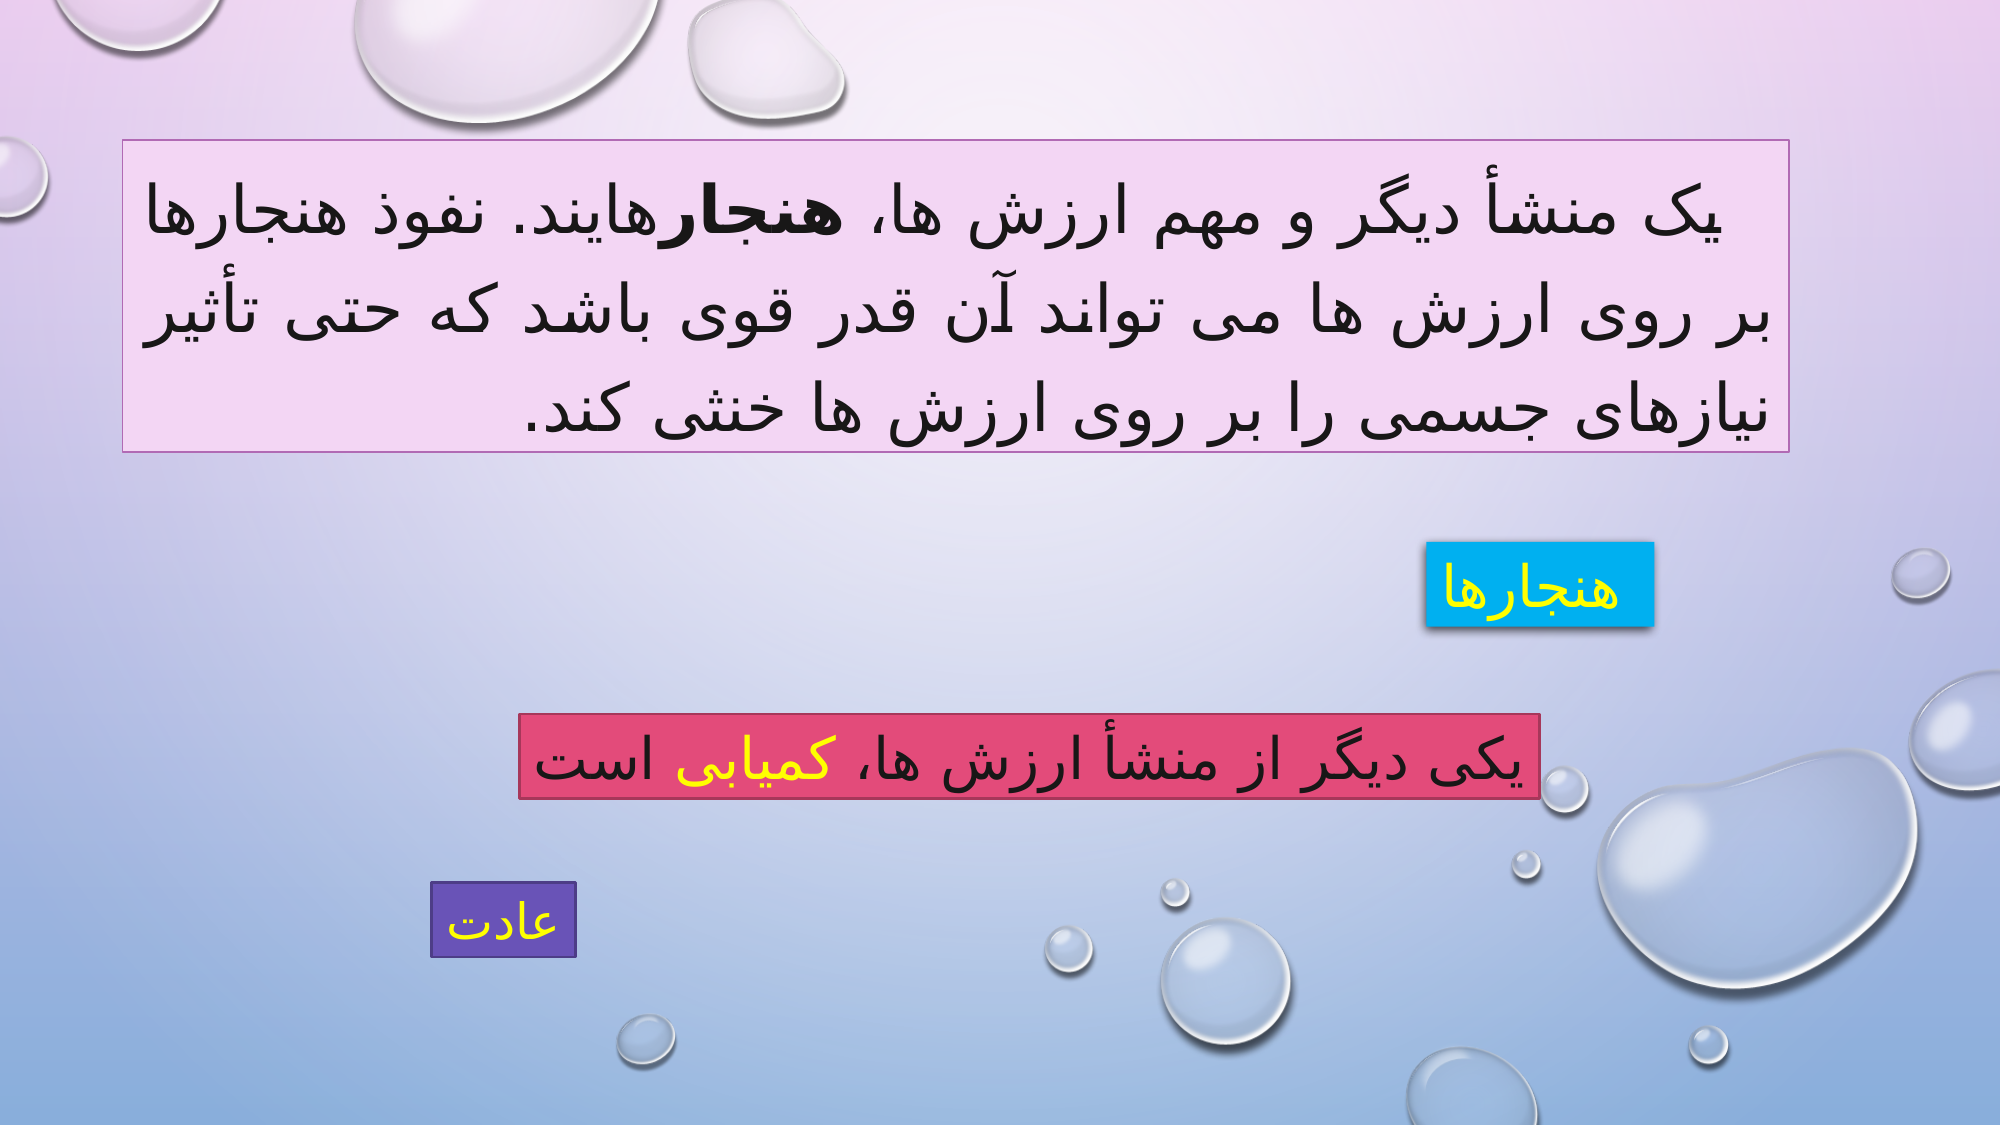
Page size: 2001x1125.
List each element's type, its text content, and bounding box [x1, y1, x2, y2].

text_box هنجارها [1426, 541, 1655, 627]
picture [0, 0, 2000, 1125]
text_box يکی ديگر از منشأ ارزش ها، کميابی است [518, 713, 1541, 800]
text_box يک منشأ ديگر و مهم ارزش ها، هنجارهايند. نفوذ هنجارها بر روی ارزش ها می تواند آن قدر قوی باشد که حتی تأثير نيازهای جسمی را بر روی ارزش ها خنثی کند. [122, 139, 1790, 453]
text_box عادت [430, 881, 577, 958]
